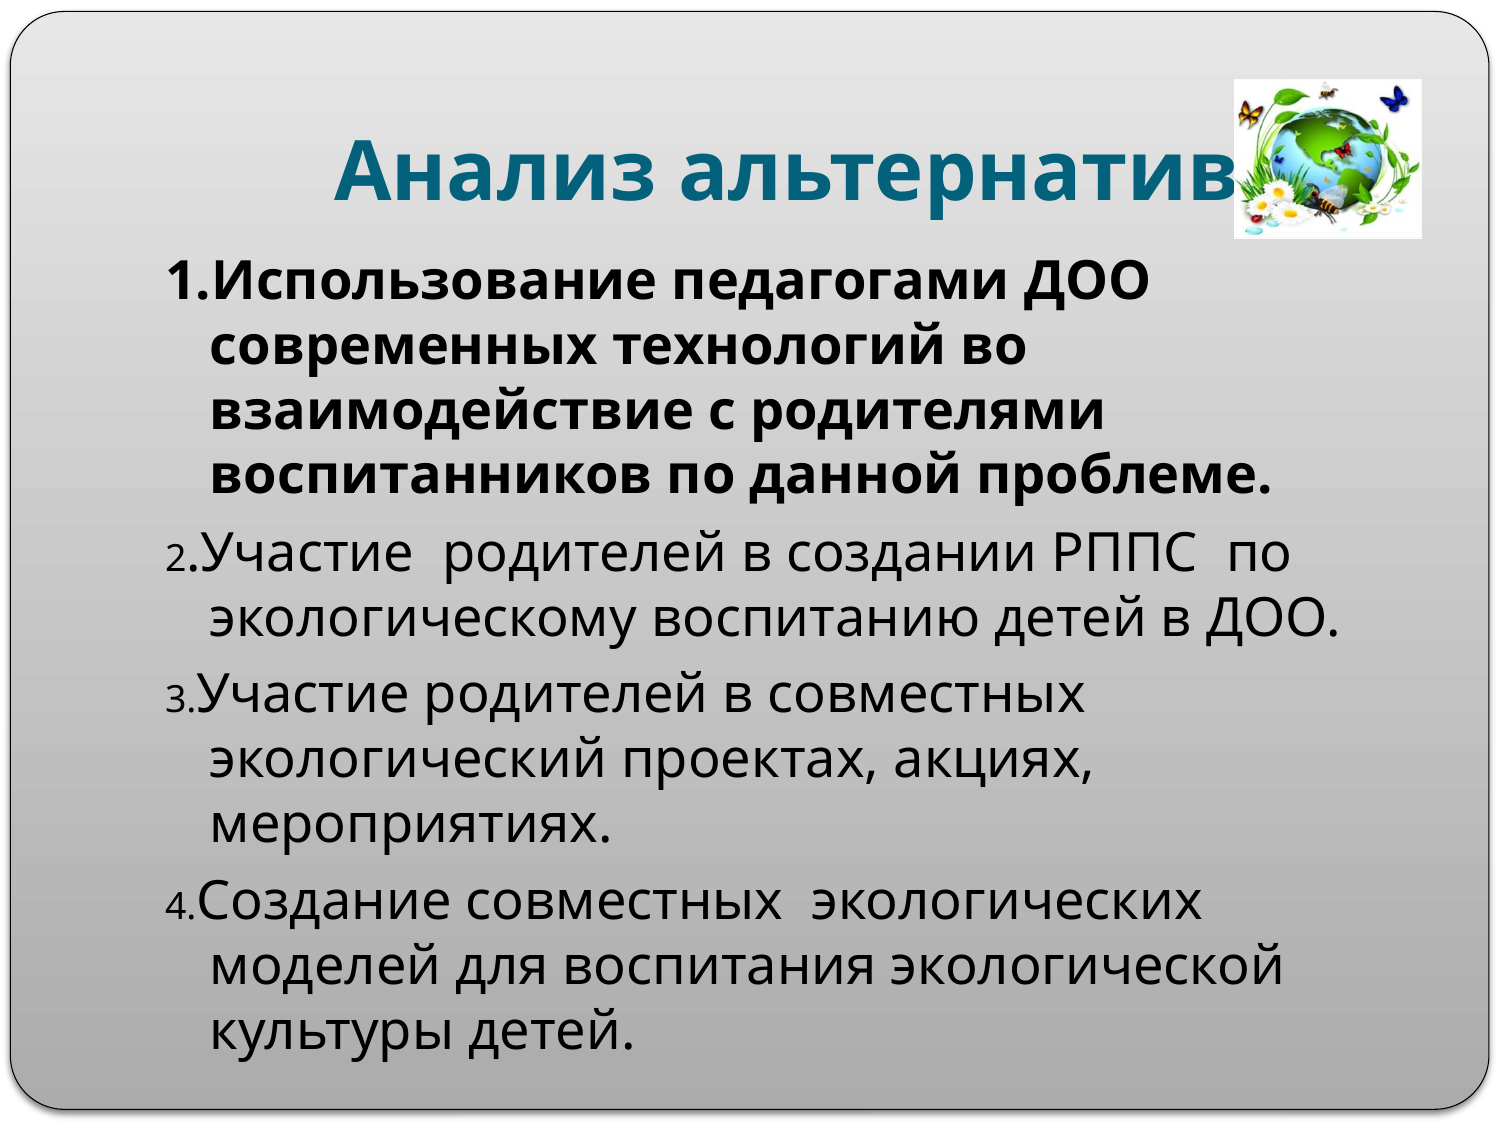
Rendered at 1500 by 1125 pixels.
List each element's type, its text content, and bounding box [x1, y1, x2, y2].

title Анализ альтернатив [149, 44, 1426, 233]
picture [1234, 77, 1423, 240]
list 1.Использование педагогами ДОО современных технологий во взаимодействие с родителями воспитанников по данной проблеме. 2.Участие родителей в создании РППС по экологическому воспитанию детей в ДОО. 3.Участие родителей в совместных экологический проектах, акциях, мероприятиях. 4.Создание совместных экологических моделей для воспитания экологической культуры детей. [149, 237, 1426, 988]
